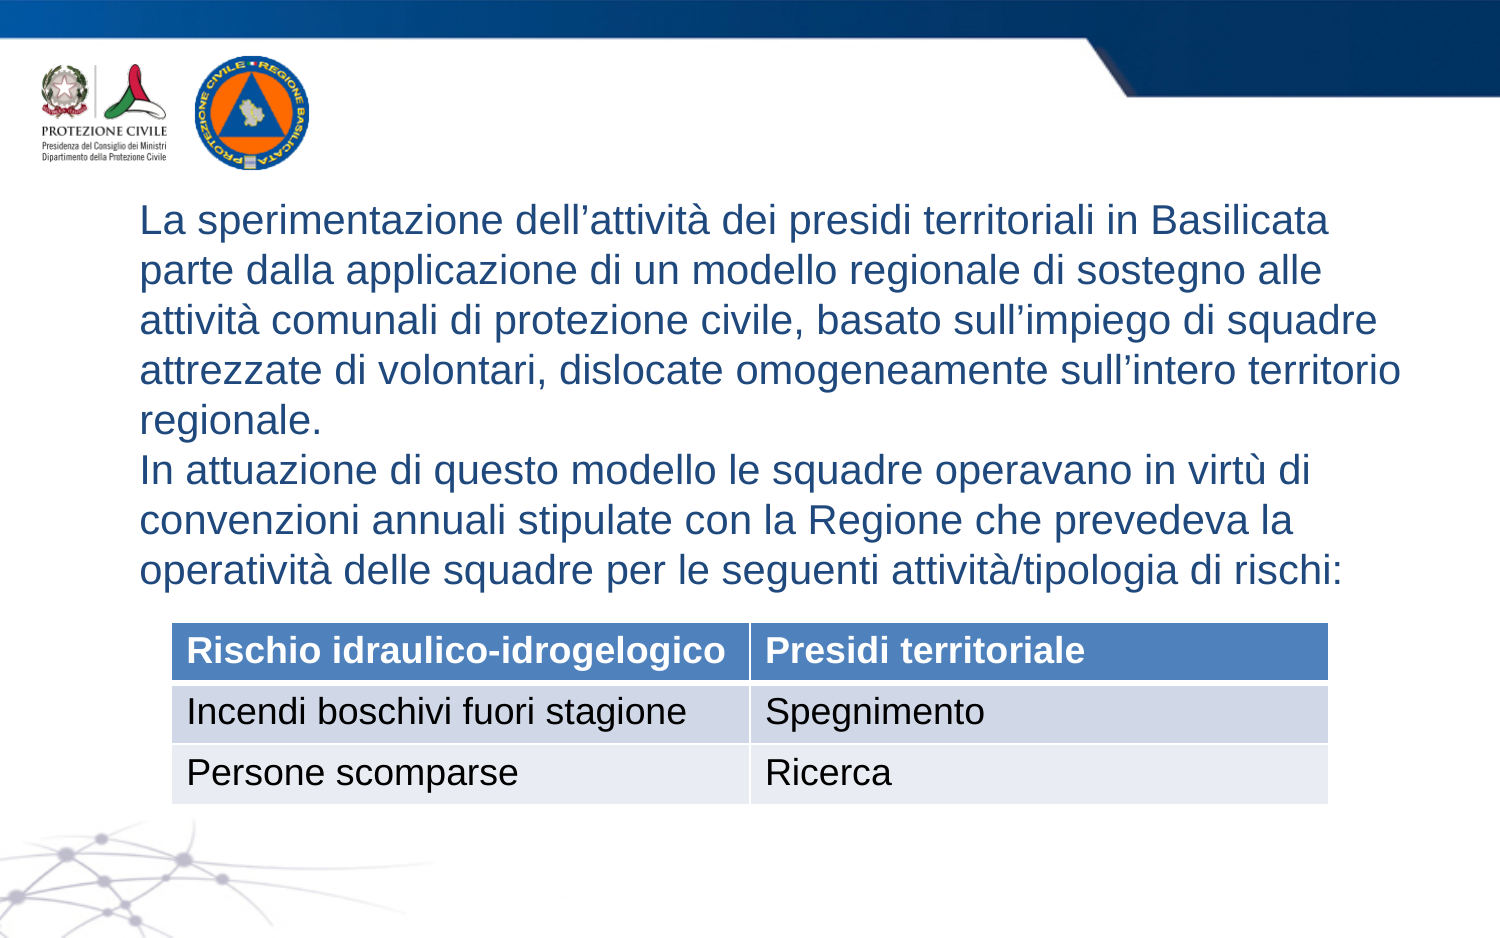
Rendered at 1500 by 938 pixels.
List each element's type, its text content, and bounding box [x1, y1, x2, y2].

table_cell Ricerca [751, 745, 1328, 804]
table_cell Persone scomparse [172, 745, 749, 804]
table_cell Spegnimento [751, 686, 1328, 743]
table_header Presidi territoriale [751, 623, 1328, 680]
table_cell Incendi boschivi fuori stagione [172, 686, 749, 743]
picture [0, 0, 1500, 938]
text_box La sperimentazione dell’attività dei presidi territoriali in Basilicata parte dalla applicazione di un modello regionale di sostegno alle attività comunali di protezione civile, basato sull’impiego di squadre attrezzate di volontari, dislocate omogeneamente sull’intero territorio regionale. In attuazione di questo modello le squadre operavano in virtù di convenzioni annuali stipulate con la Regione che prevedeva la operatività delle squadre per le seguenti attività/tipologia di rischi: [124, 185, 1418, 771]
table_header Rischio idraulico-idrogelogico [172, 623, 749, 680]
